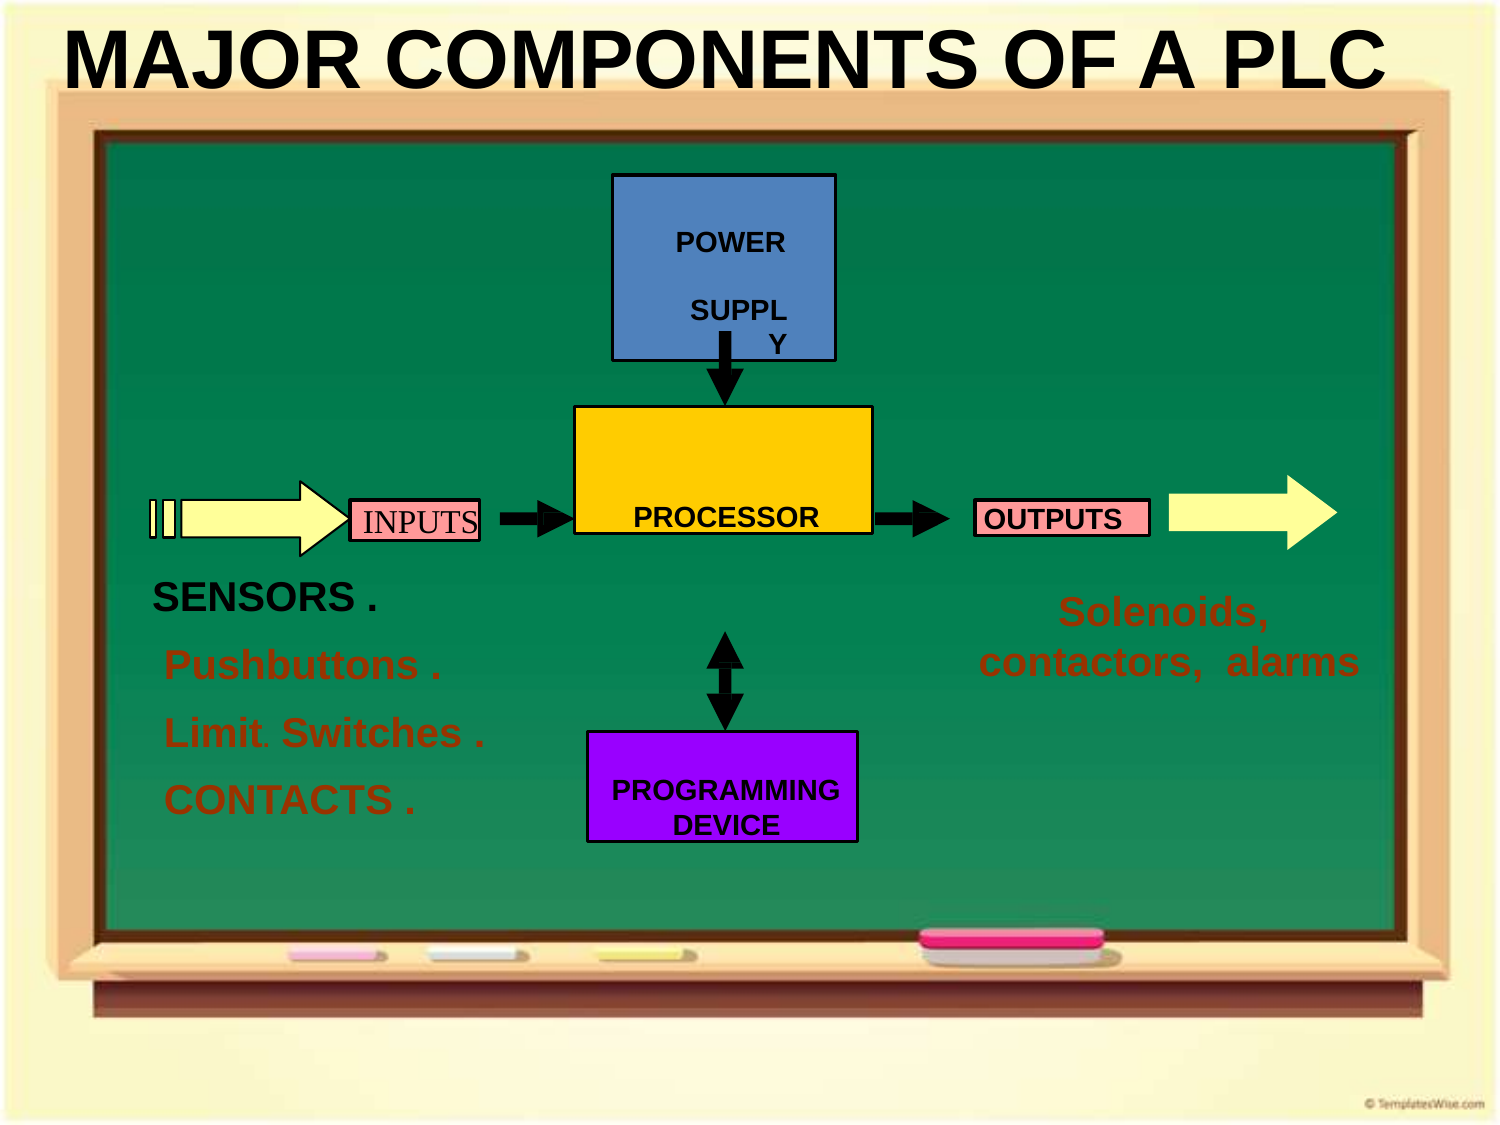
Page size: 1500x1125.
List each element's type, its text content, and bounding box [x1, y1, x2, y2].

text_box [181, 481, 351, 557]
text_box [875, 500, 951, 538]
text_box PROCESSOR [574, 406, 873, 534]
text_box INPUTS [350, 500, 480, 541]
text_box [706, 331, 744, 407]
text_box PROGRAMMING DEVICE [587, 731, 858, 842]
text_box Solenoids, contactors, alarms [975, 582, 1388, 685]
text_box [706, 631, 744, 731]
title MAJOR COMPONENTS OF A PLC [62, 3, 1463, 194]
text_box SENSORS . Pushbuttons . Limit. Switches . CONTACTS . [150, 567, 588, 823]
text_box [1168, 474, 1338, 550]
text_box [499, 500, 575, 538]
text_box [150, 500, 157, 538]
text_box [162, 500, 176, 538]
picture [0, 0, 1500, 1125]
text_box OUTPUTS [974, 500, 1150, 536]
text_box POWER SUPPLY [612, 175, 836, 361]
